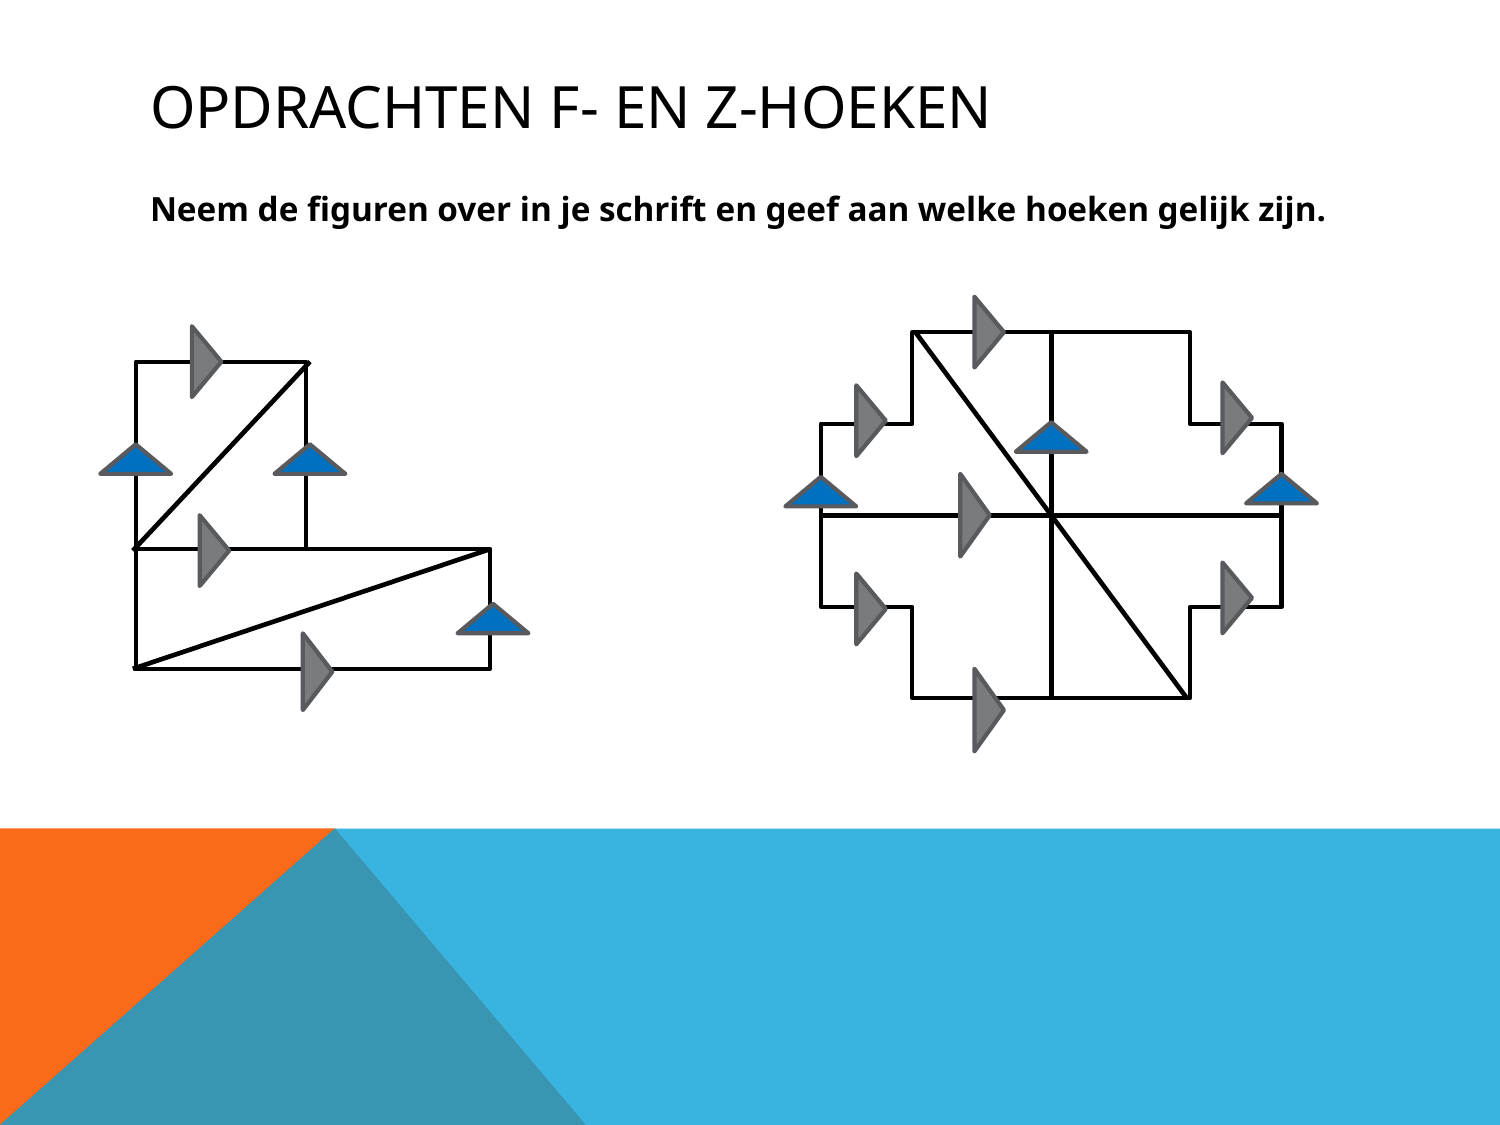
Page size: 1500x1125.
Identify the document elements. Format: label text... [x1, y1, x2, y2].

text_box [1192, 422, 1284, 609]
text_box [972, 294, 1005, 330]
text_box [189, 324, 223, 360]
text_box [315, 445, 348, 476]
text_box [819, 422, 910, 517]
text_box [972, 707, 1006, 754]
text_box [783, 475, 859, 509]
text_box [854, 571, 888, 647]
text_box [132, 548, 491, 670]
text_box [300, 677, 331, 713]
text_box [854, 383, 888, 459]
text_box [132, 361, 311, 548]
text_box [1244, 472, 1319, 506]
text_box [1056, 523, 1188, 699]
text_box [1220, 380, 1254, 456]
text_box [915, 523, 1047, 699]
list Neem de figuren over in je schrift en geef aan welke hoeken gelijk zijn. [135, 180, 1369, 244]
text_box [98, 448, 127, 476]
text_box [819, 519, 910, 609]
text_box [495, 602, 531, 636]
text_box [1220, 560, 1254, 636]
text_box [915, 331, 1050, 514]
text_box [1052, 331, 1188, 514]
title Opdrachten F- en Z-hoeken [135, 60, 1369, 150]
